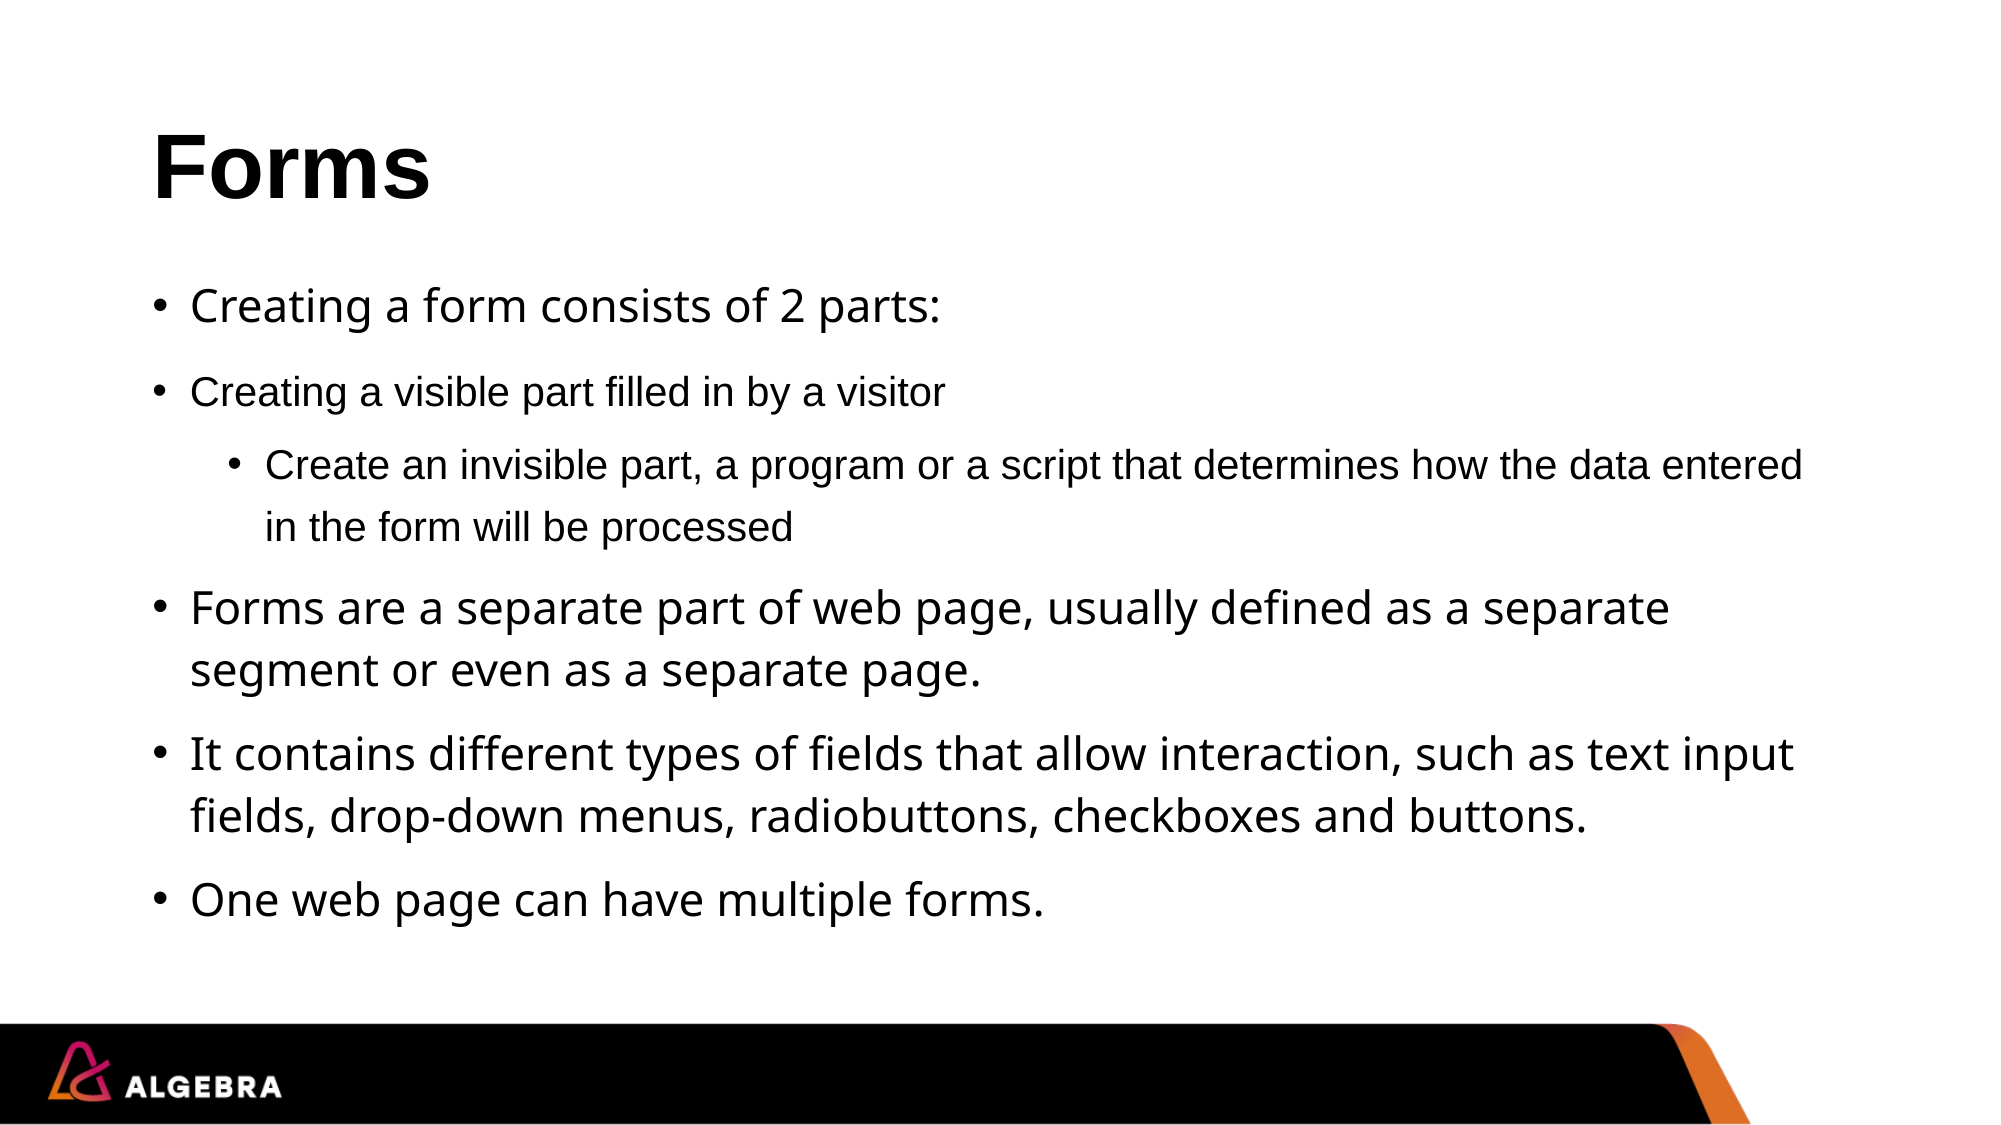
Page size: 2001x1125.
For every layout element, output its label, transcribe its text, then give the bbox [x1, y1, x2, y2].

picture [0, 1023, 1958, 1125]
list Creating a form consists of 2 parts: Creating a visible part filled in by a visitor Create an invisible part, a program or a script that determines how the data entered in the form will be processed Forms are a separate part of web page, usually defined as a separate segment or even as a separate page. It contains different types of fields that allow interaction, such as text input fields, drop-down menus, radiobuttons, checkboxes and buttons. One web page can have multiple forms. [137, 261, 1863, 1094]
title Forms [137, 59, 1863, 261]
